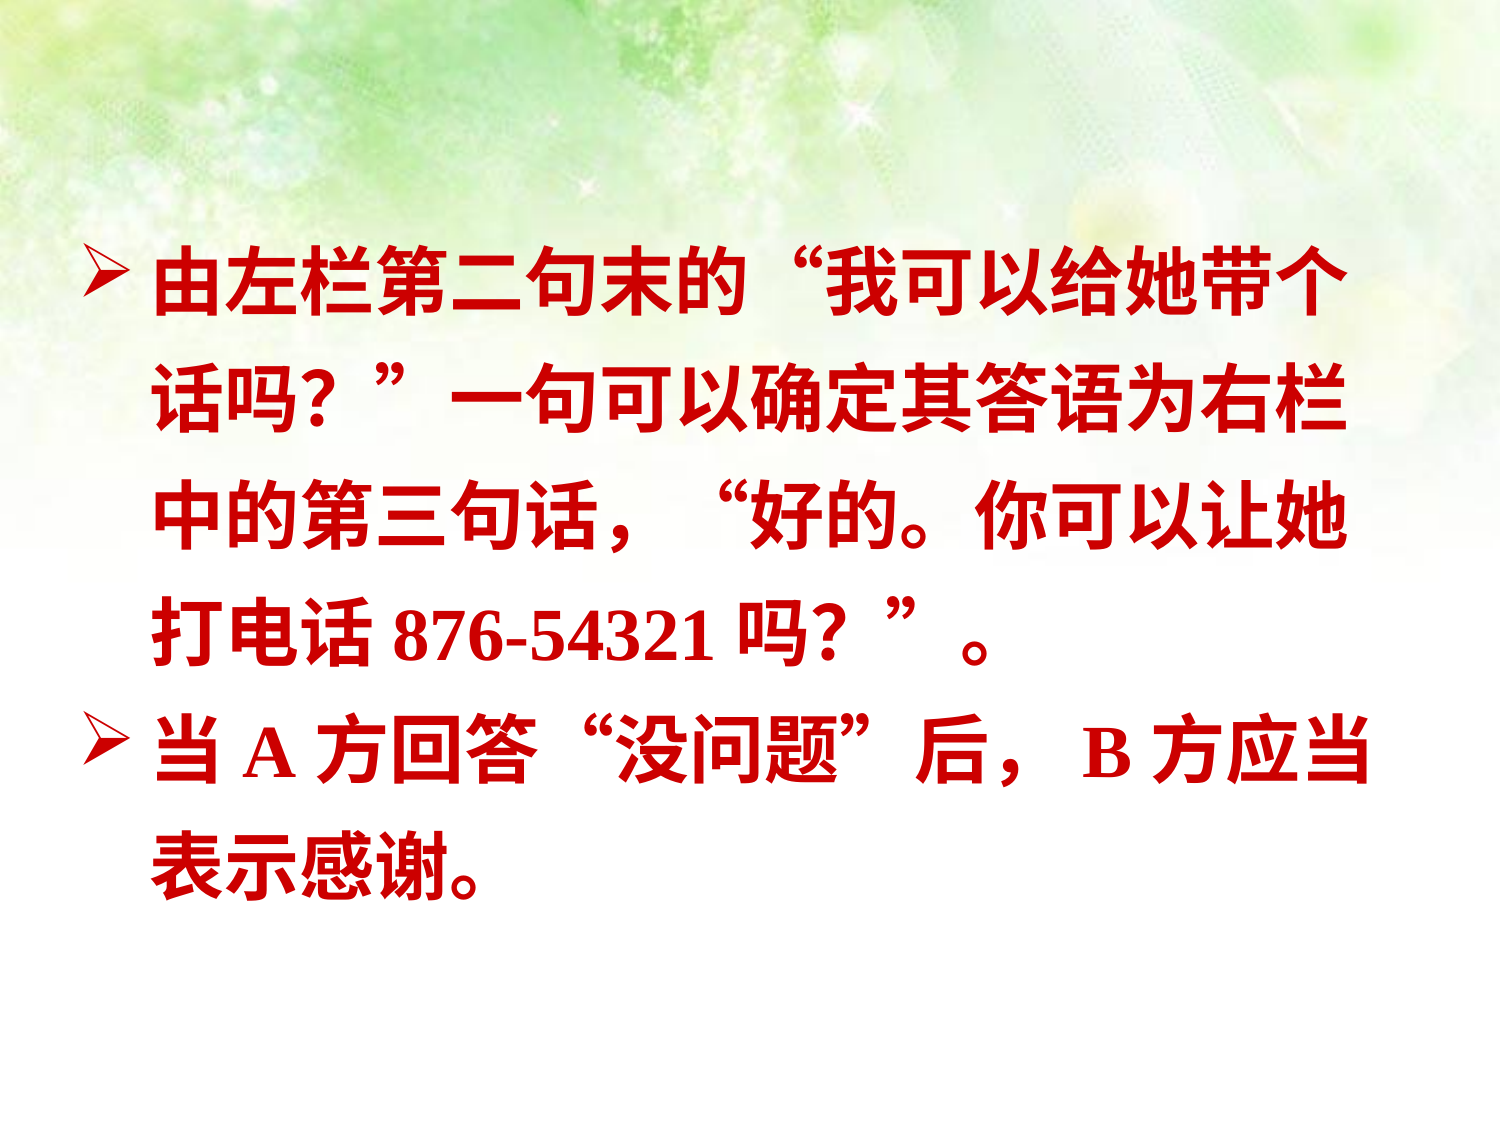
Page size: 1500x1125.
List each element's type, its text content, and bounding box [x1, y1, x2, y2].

picture [0, 0, 1500, 1125]
text_box 由左栏第二句末的“我可以给她带个话吗？”一句可以确定其答语为右栏中的第三句话，“好的。你可以让她打电话876-54321吗？”。 当A方回答“没问题”后，B方应当表示感谢。 [62, 199, 1425, 963]
